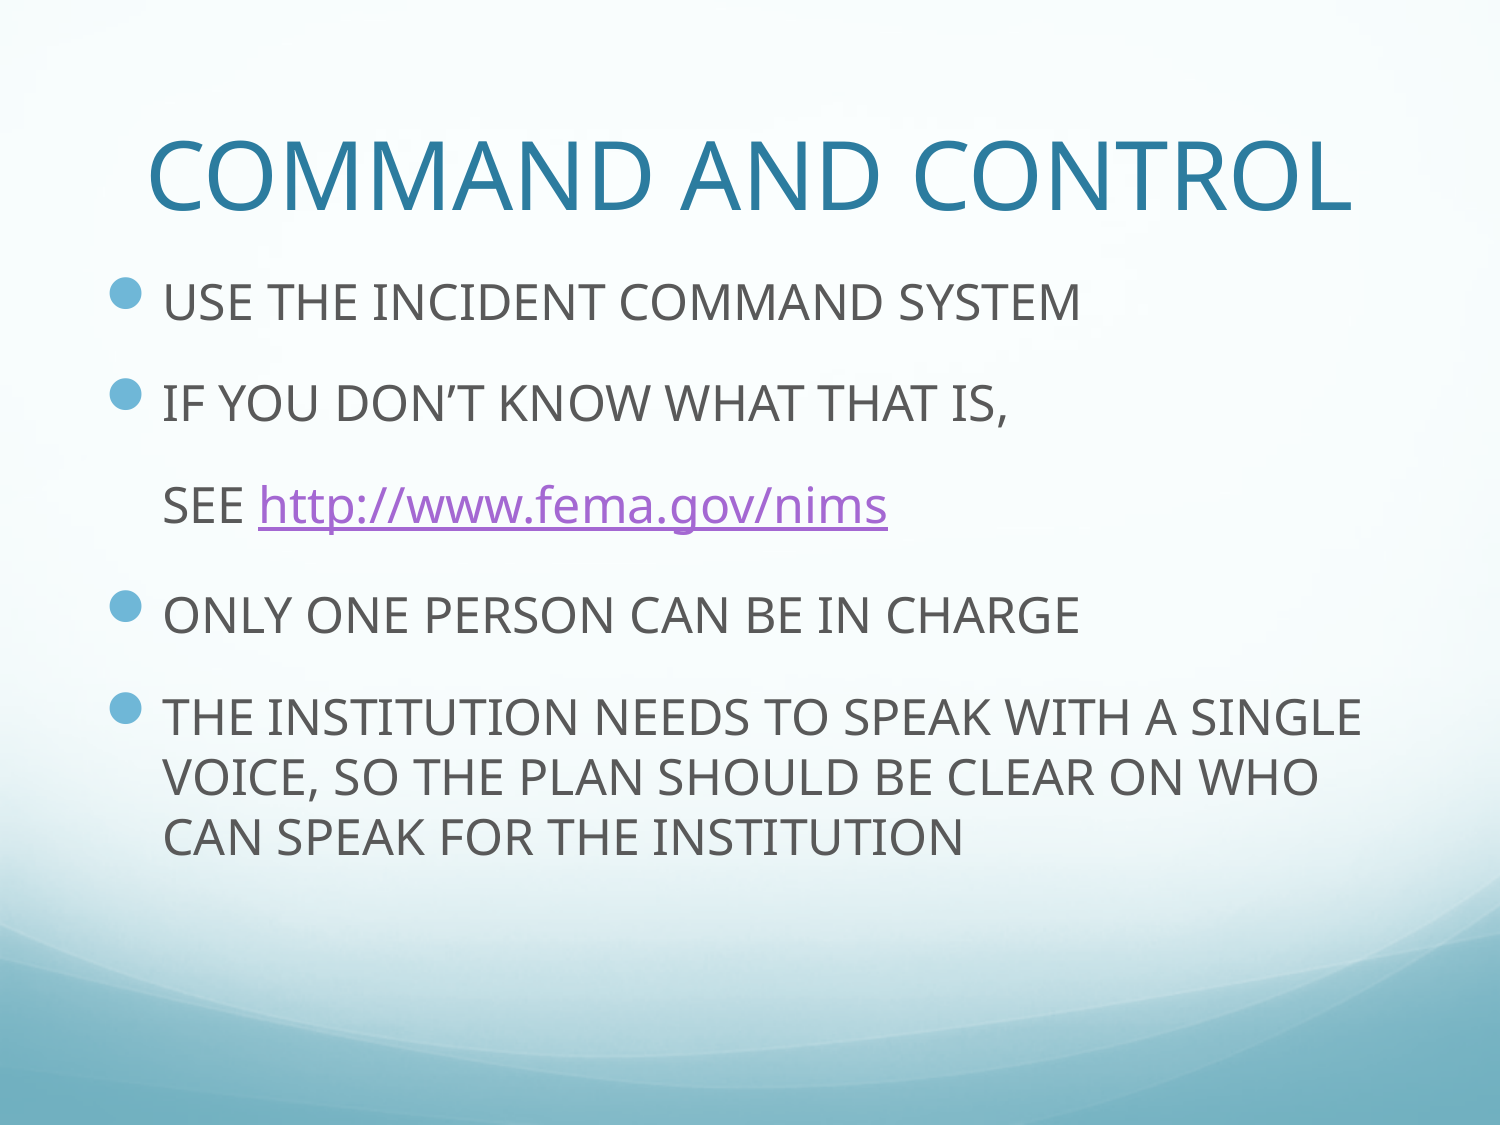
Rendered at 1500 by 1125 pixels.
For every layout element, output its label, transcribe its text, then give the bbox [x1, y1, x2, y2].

list USE THE INCIDENT COMMAND SYSTEM IF YOU DON’T KNOW WHAT THAT IS, SEE http://www.fema.gov/nims ONLY ONE PERSON CAN BE IN CHARGE THE INSTITUTION NEEDS TO SPEAK WITH A SINGLE VOICE, SO THE PLAN SHOULD BE CLEAR ON WHO CAN SPEAK FOR THE INSTITUTION [90, 262, 1410, 975]
title COMMAND AND CONTROL [90, 17, 1410, 237]
